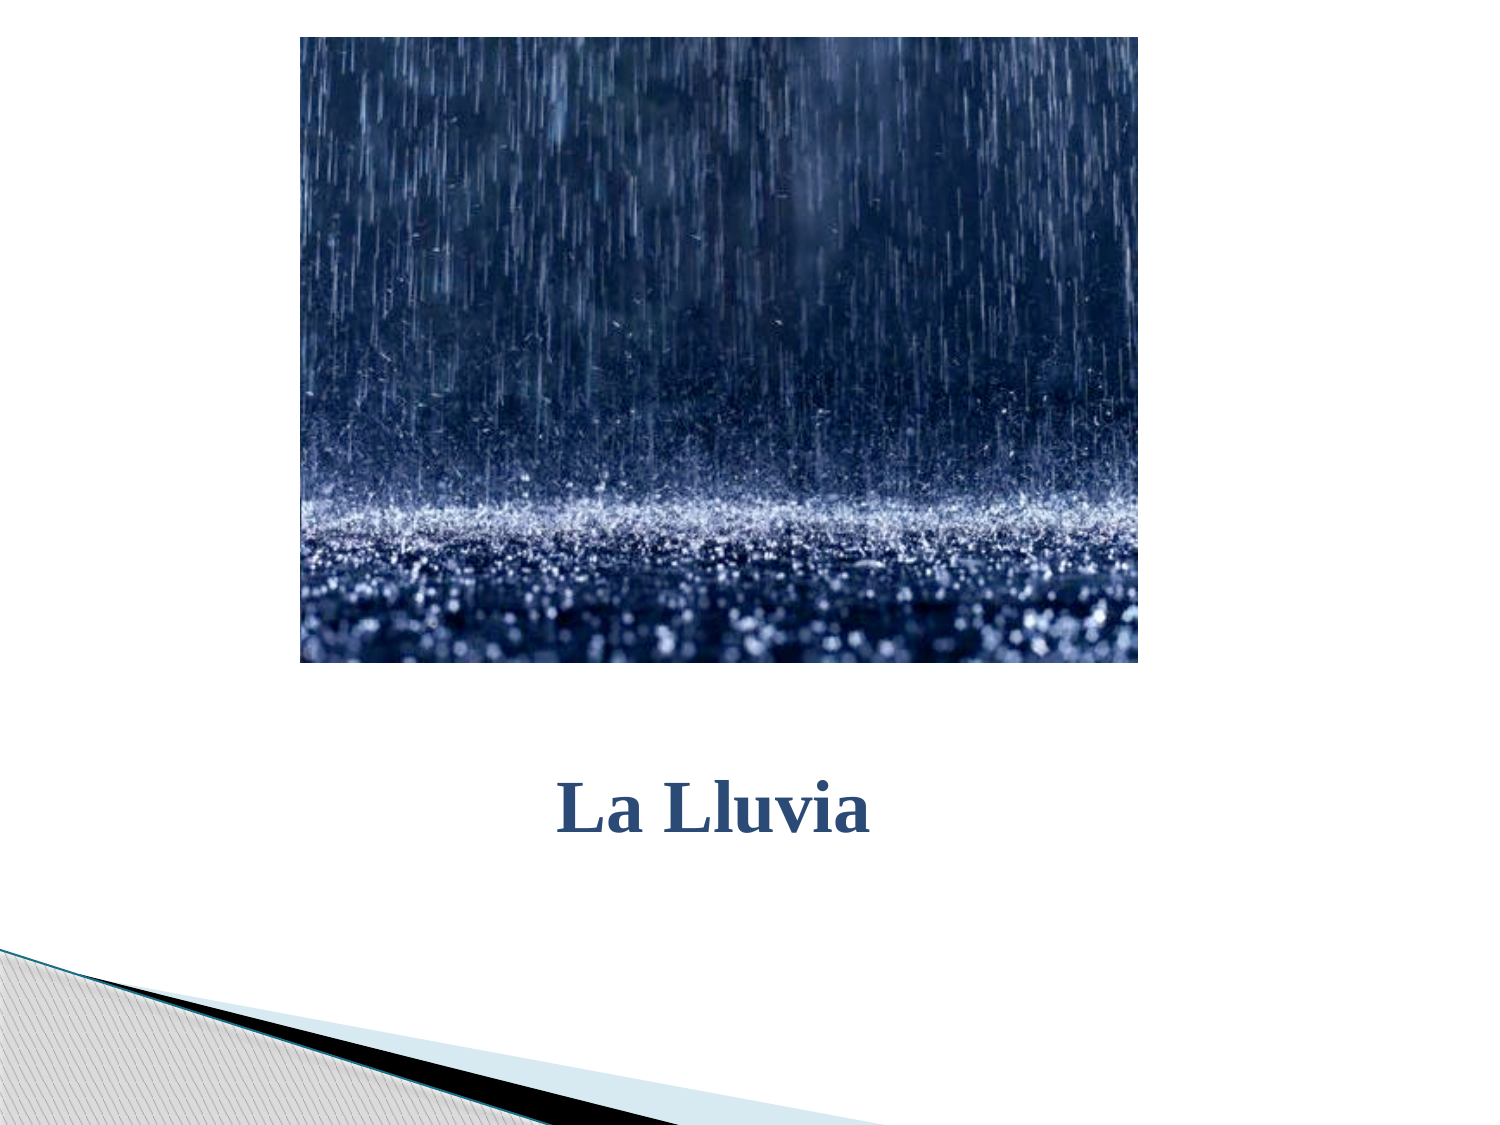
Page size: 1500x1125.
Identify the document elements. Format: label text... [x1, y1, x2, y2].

text_box La Lluvia [324, 749, 1104, 855]
picture [299, 37, 1138, 663]
